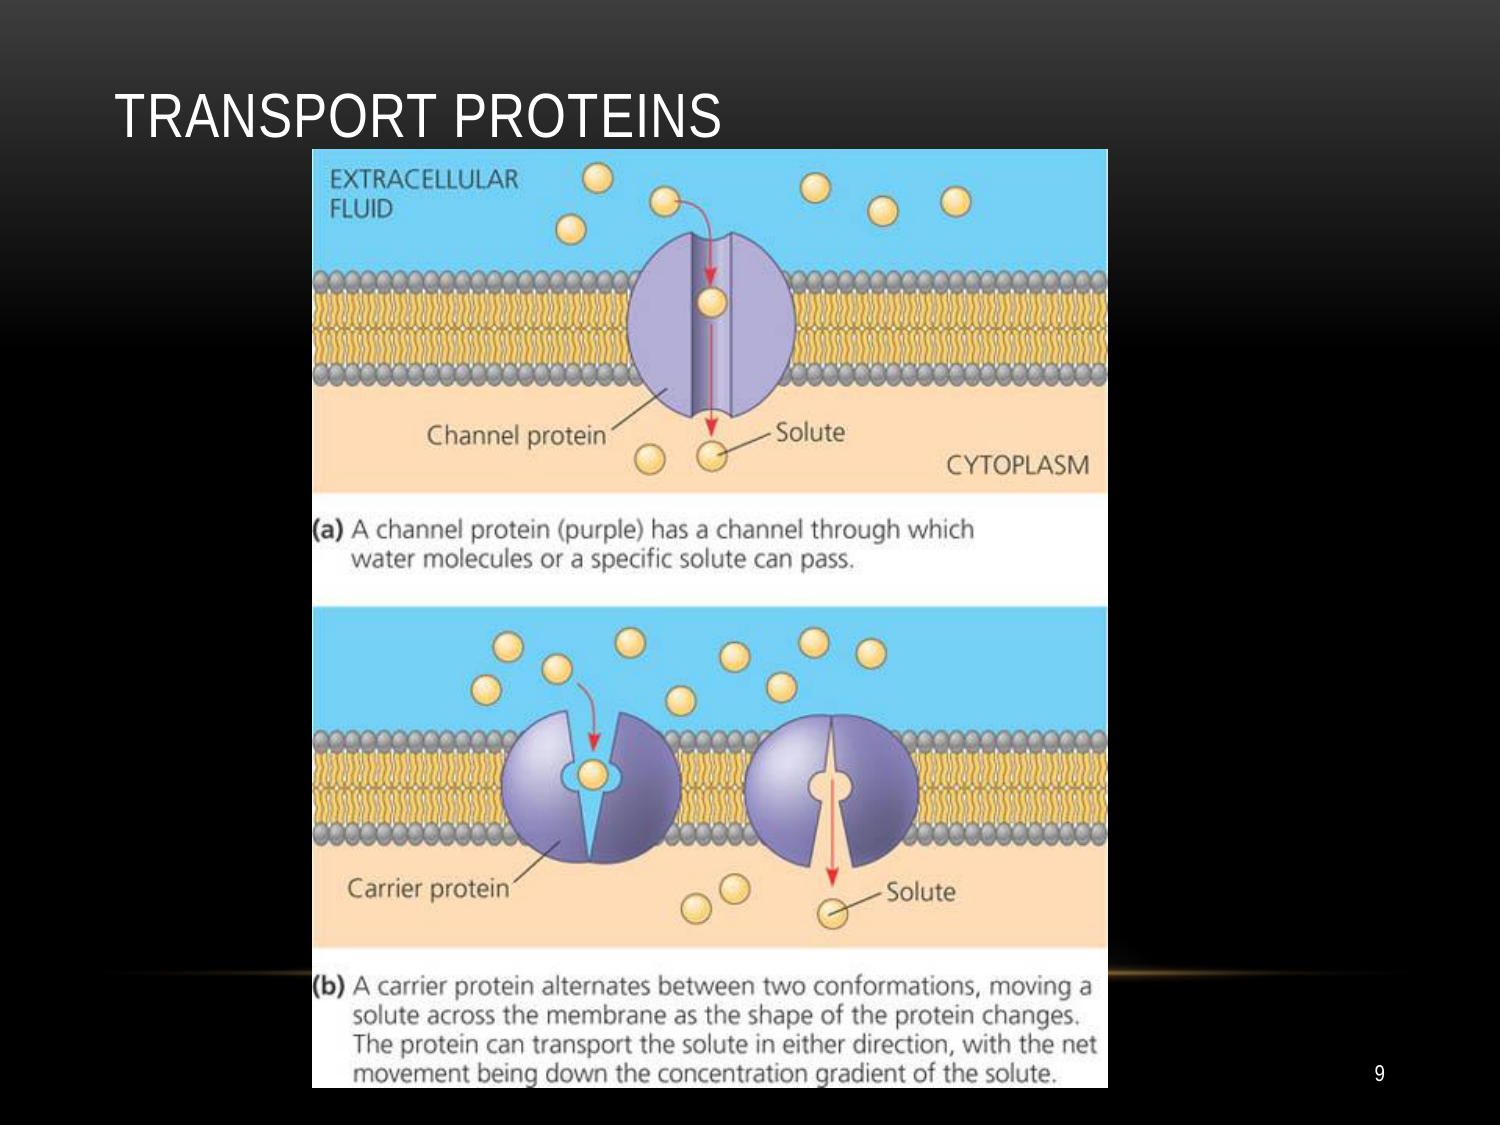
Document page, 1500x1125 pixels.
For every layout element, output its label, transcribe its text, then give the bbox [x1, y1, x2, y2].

slide_number 9 [1237, 1042, 1400, 1103]
picture [0, 0, 1500, 1125]
title Transport Proteins [99, 62, 1400, 158]
